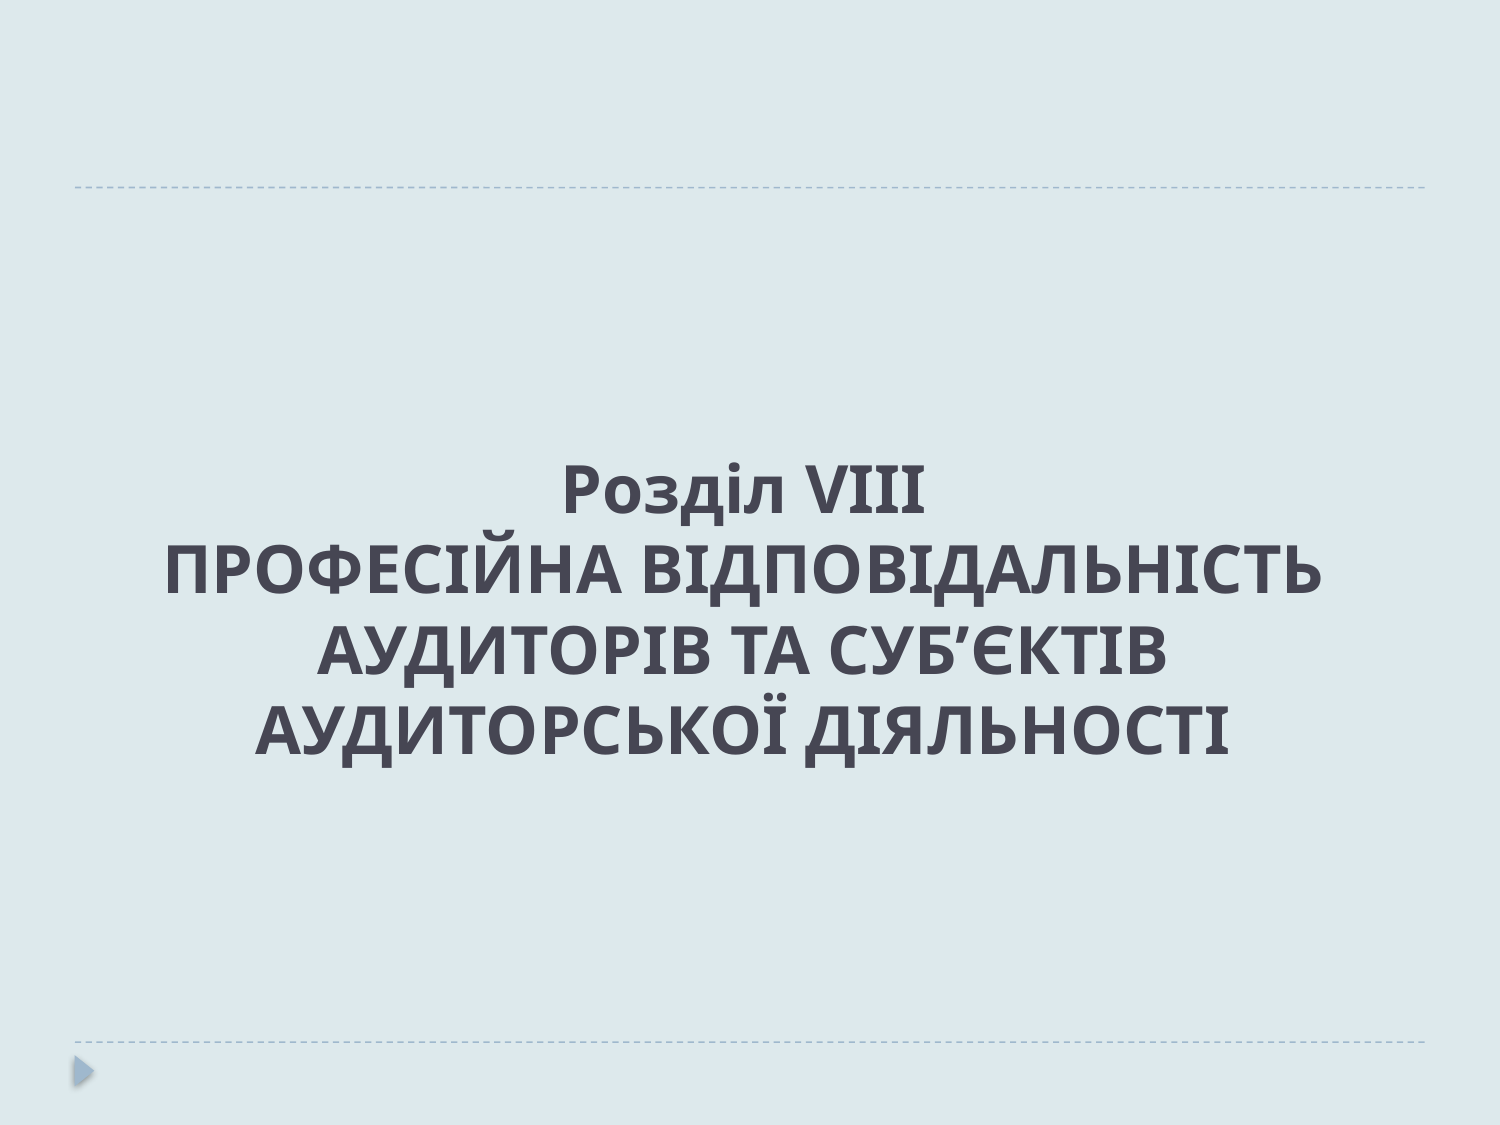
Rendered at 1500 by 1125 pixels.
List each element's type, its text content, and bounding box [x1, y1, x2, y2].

title Розділ VIII ПРОФЕСІЙНА ВІДПОВІДАЛЬНІСТЬ АУДИТОРІВ ТА СУБ’ЄКТІВ АУДИТОРСЬКОЇ ДІЯЛЬНОСТІ [75, 24, 1413, 775]
